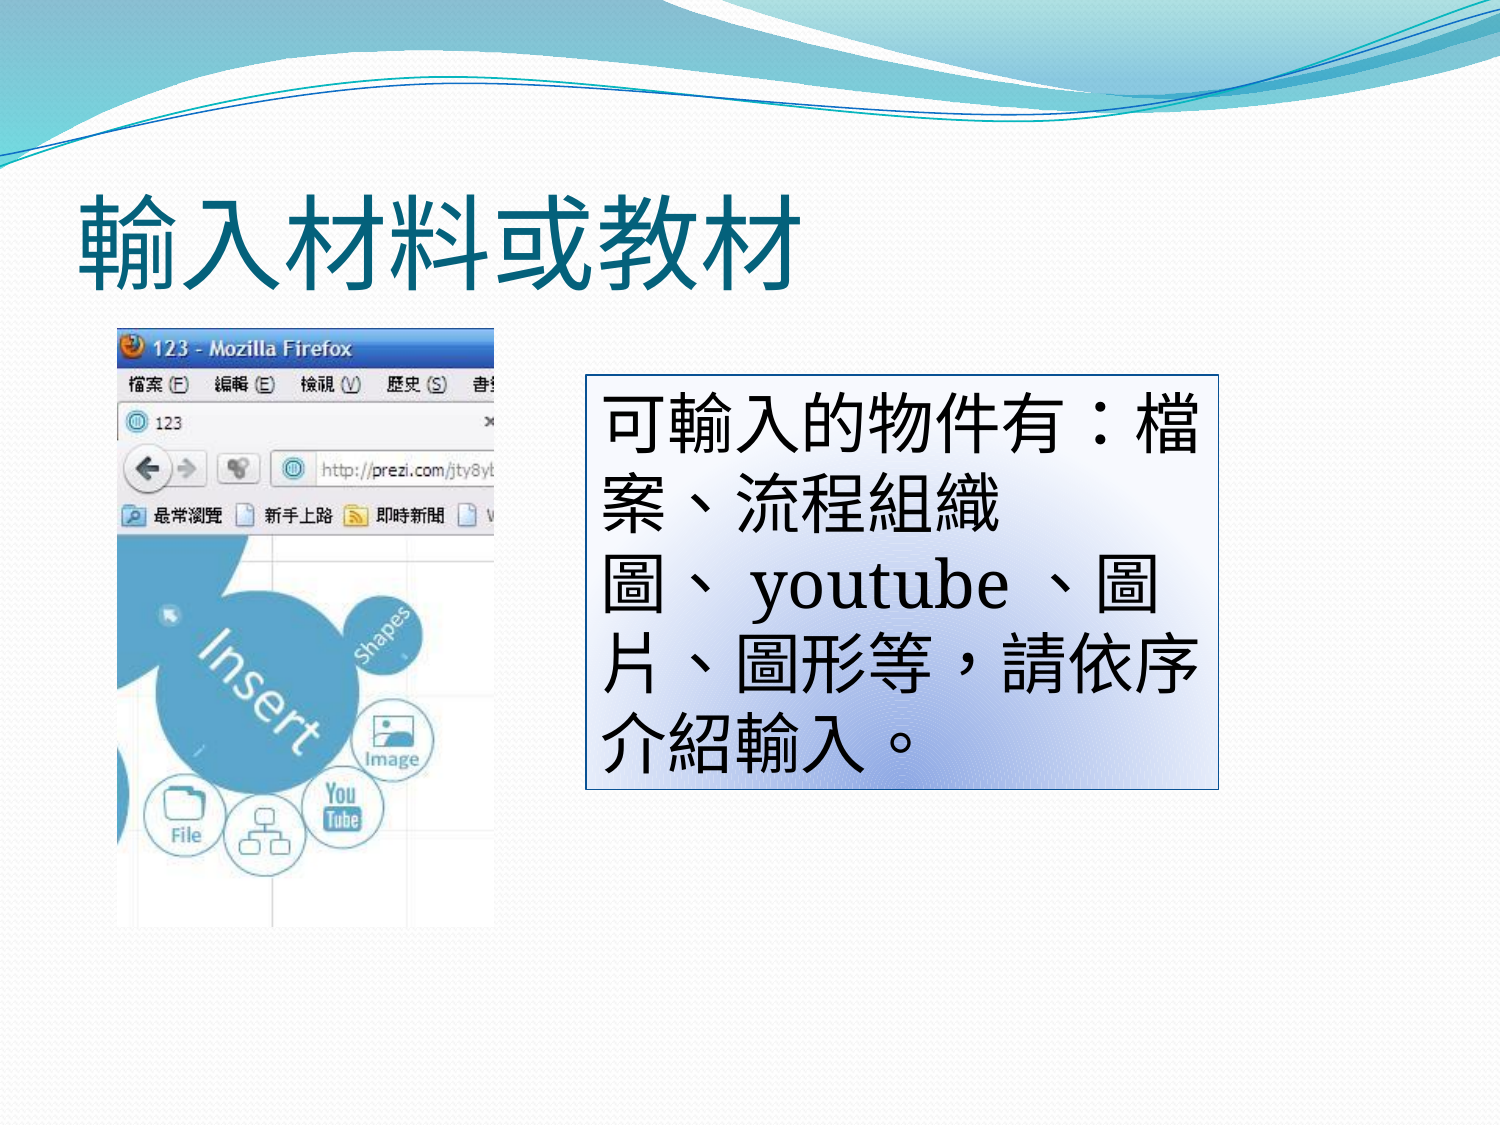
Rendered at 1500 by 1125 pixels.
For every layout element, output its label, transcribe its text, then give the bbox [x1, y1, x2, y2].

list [116, 327, 494, 927]
text_box 可輸入的物件有：檔案、流程組織圖、youtube、圖片、圖形等，請依序介紹輸入。 [585, 374, 1219, 790]
title 輸入材料或教材 [74, 115, 1426, 304]
